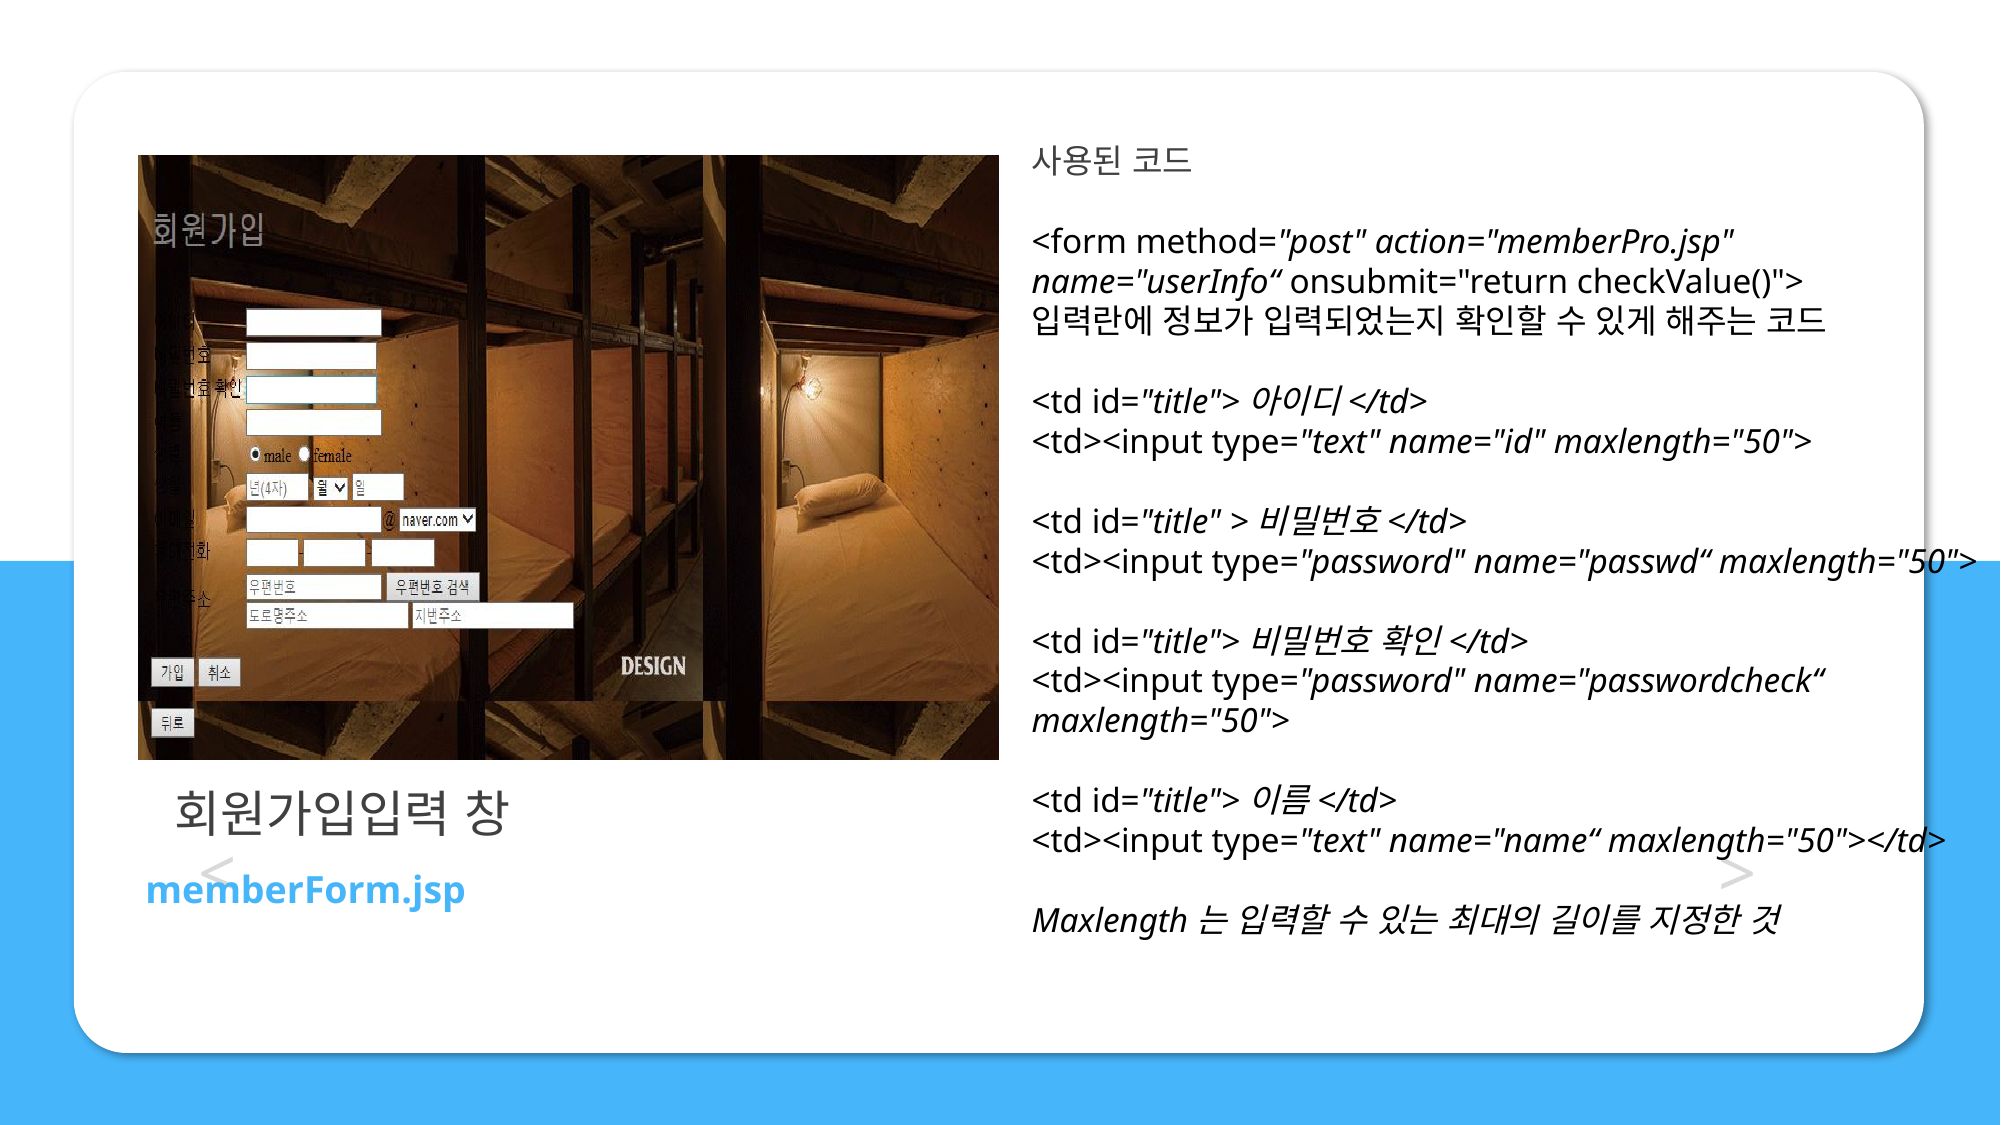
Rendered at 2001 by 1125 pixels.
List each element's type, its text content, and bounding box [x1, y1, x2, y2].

text_box [72, 70, 1925, 1054]
text_box memberForm.jsp [130, 859, 482, 919]
text_box 사용된 코드 <form method="post" action="memberPro.jsp" name="userInfo“ onsubmit="return checkValue()"> 입력란에 정보가 입력되었는지 확인할 수 있게 해주는 코드 <td id="title">아이디</td> <td><input type="text" name="id" maxlength="50"> <td id="title" >비밀번호</td> <td><input type="password" name="passwd“ maxlength="50"> <td id="title">비밀번호 확인</td> <td><input type="password" name="passwordcheck“ maxlength="50"> <td id="title">이름</td> <td><input type="text" name="name“ maxlength="50"></td> Maxlength는 입력할 수 있는 최대의 길이를 지정한 것 [1016, 133, 2000, 947]
text_box 회원가입입력 창 [159, 775, 526, 851]
picture [138, 155, 999, 760]
text_box [0, 560, 2000, 1125]
text_box < [183, 851, 252, 859]
